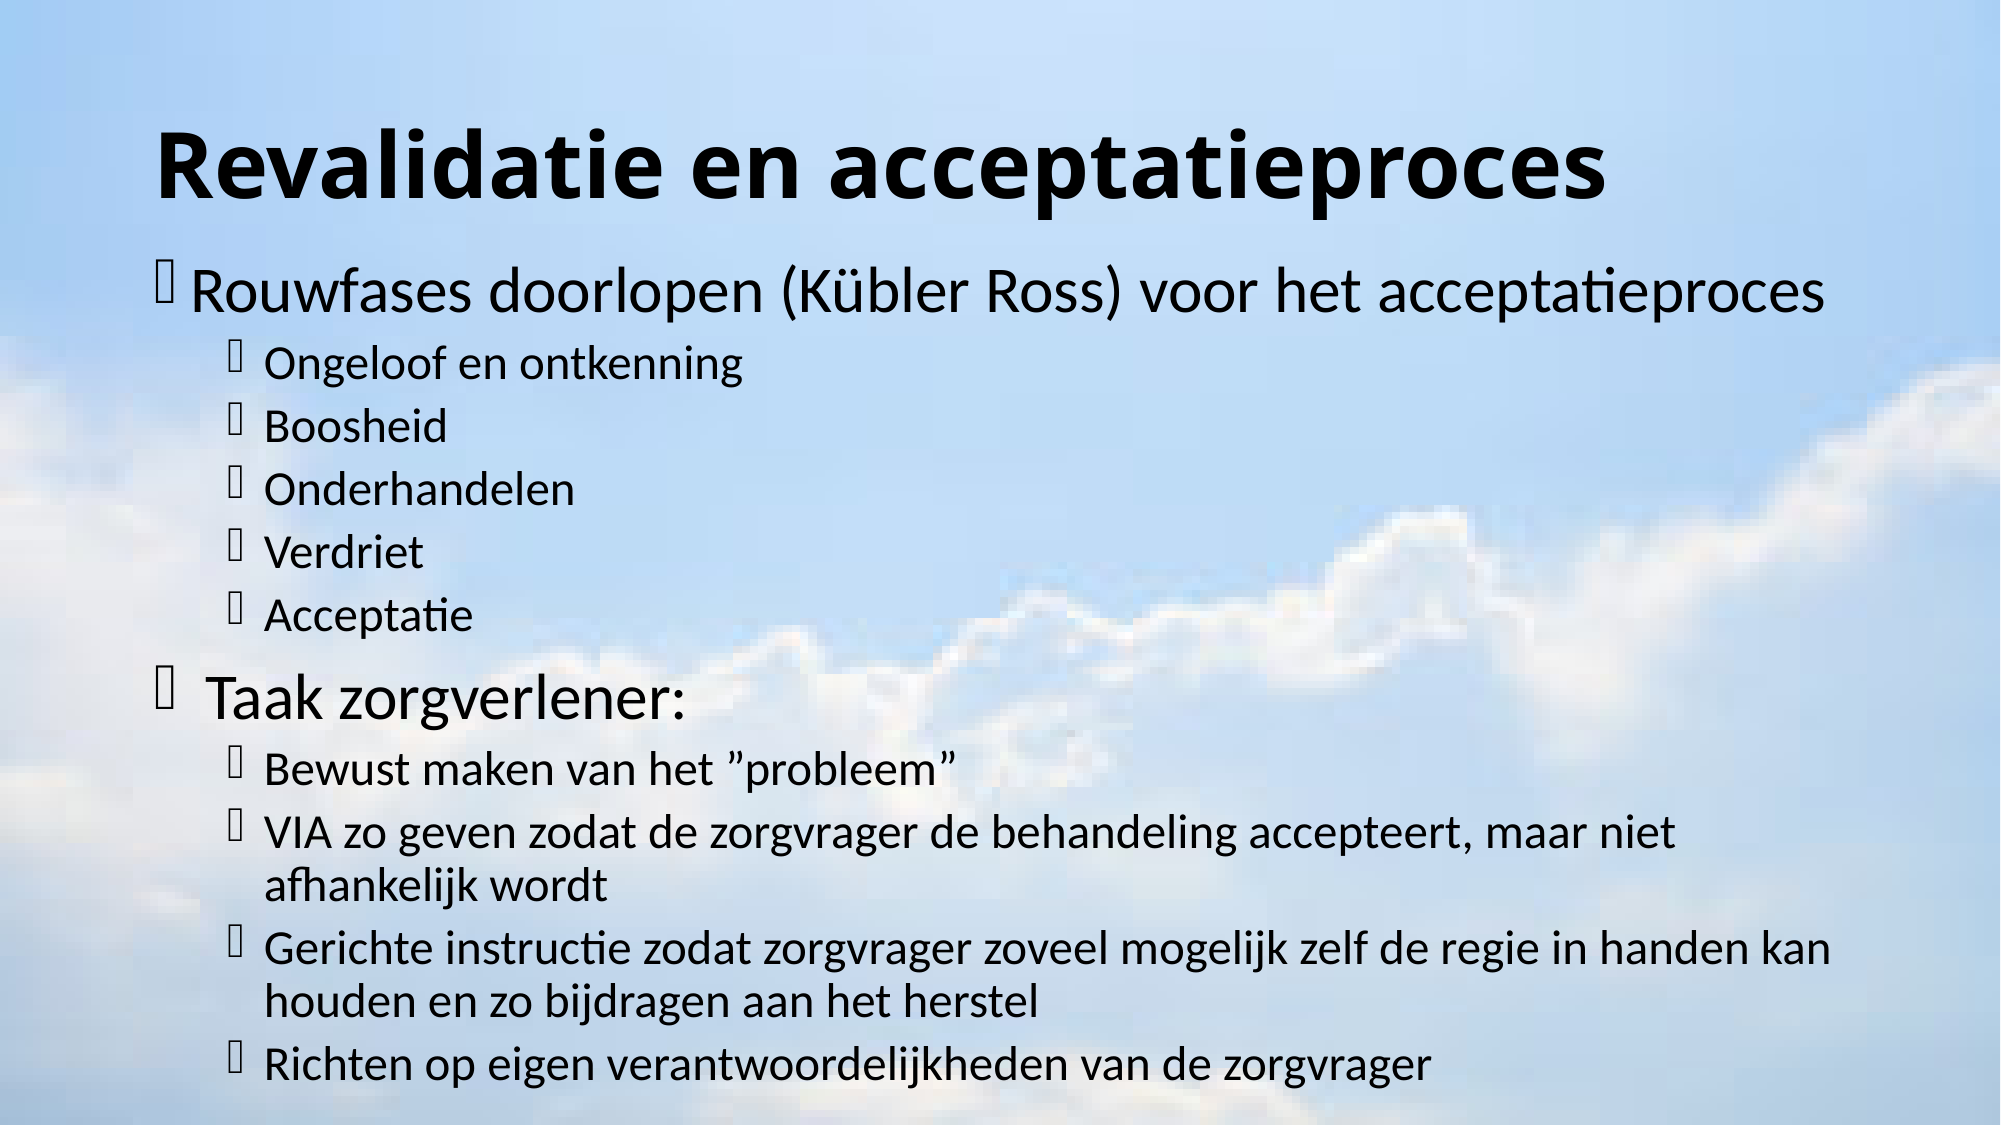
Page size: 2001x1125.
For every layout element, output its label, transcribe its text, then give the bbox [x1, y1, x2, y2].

list Rouwfases doorlopen (Kübler Ross) voor het acceptatieproces Ongeloof en ontkenning Boosheid Onderhandelen Verdriet Acceptatie Taak zorgverlener: Bewust maken van het ”probleem” VIA zo geven zodat de zorgvrager de behandeling accepteert, maar niet afhankelijk wordt Gerichte instructie zodat zorgvrager zoveel mogelijk zelf de regie in handen kan houden en zo bijdragen aan het herstel Richten op eigen verantwoordelijkheden van de zorgvrager [138, 248, 1918, 1103]
title Revalidatie en acceptatieproces [138, 60, 1864, 248]
picture [0, 0, 2001, 1125]
